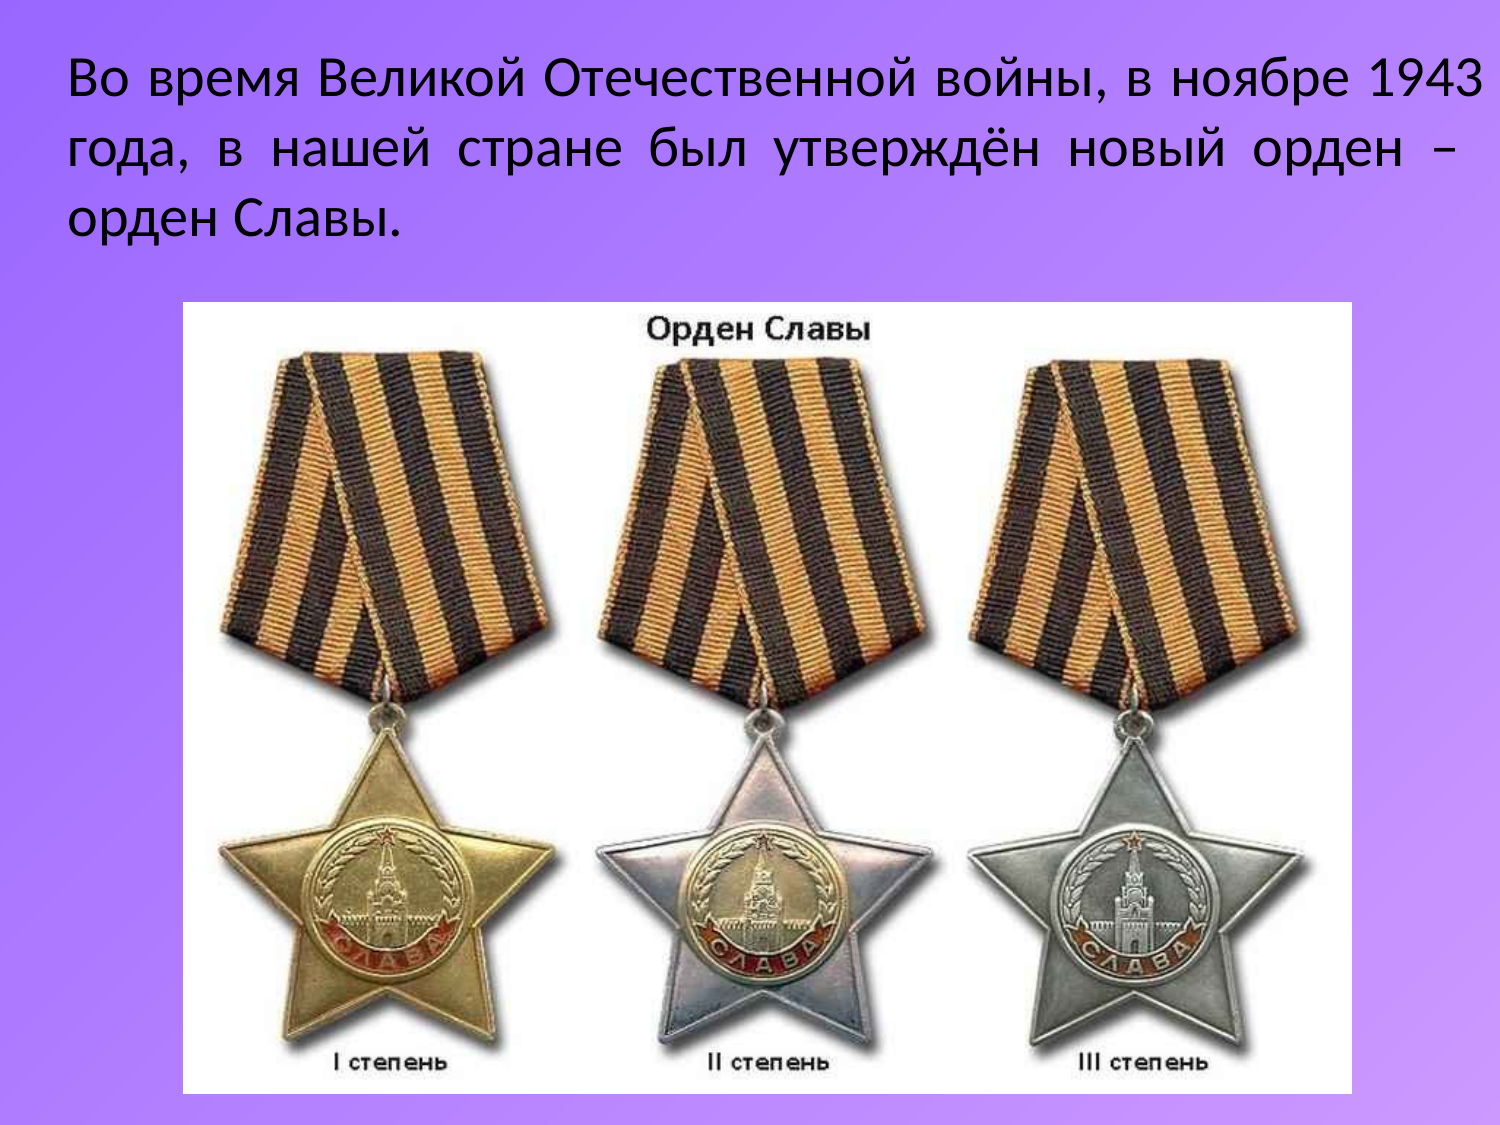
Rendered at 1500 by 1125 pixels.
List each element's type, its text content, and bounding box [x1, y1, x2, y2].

picture [182, 302, 1352, 1095]
text_box Во время Великой Отечественной войны, в ноябре 1943 года, в нашей стране был утверждён новый орден – орден Славы. [53, 30, 1500, 331]
